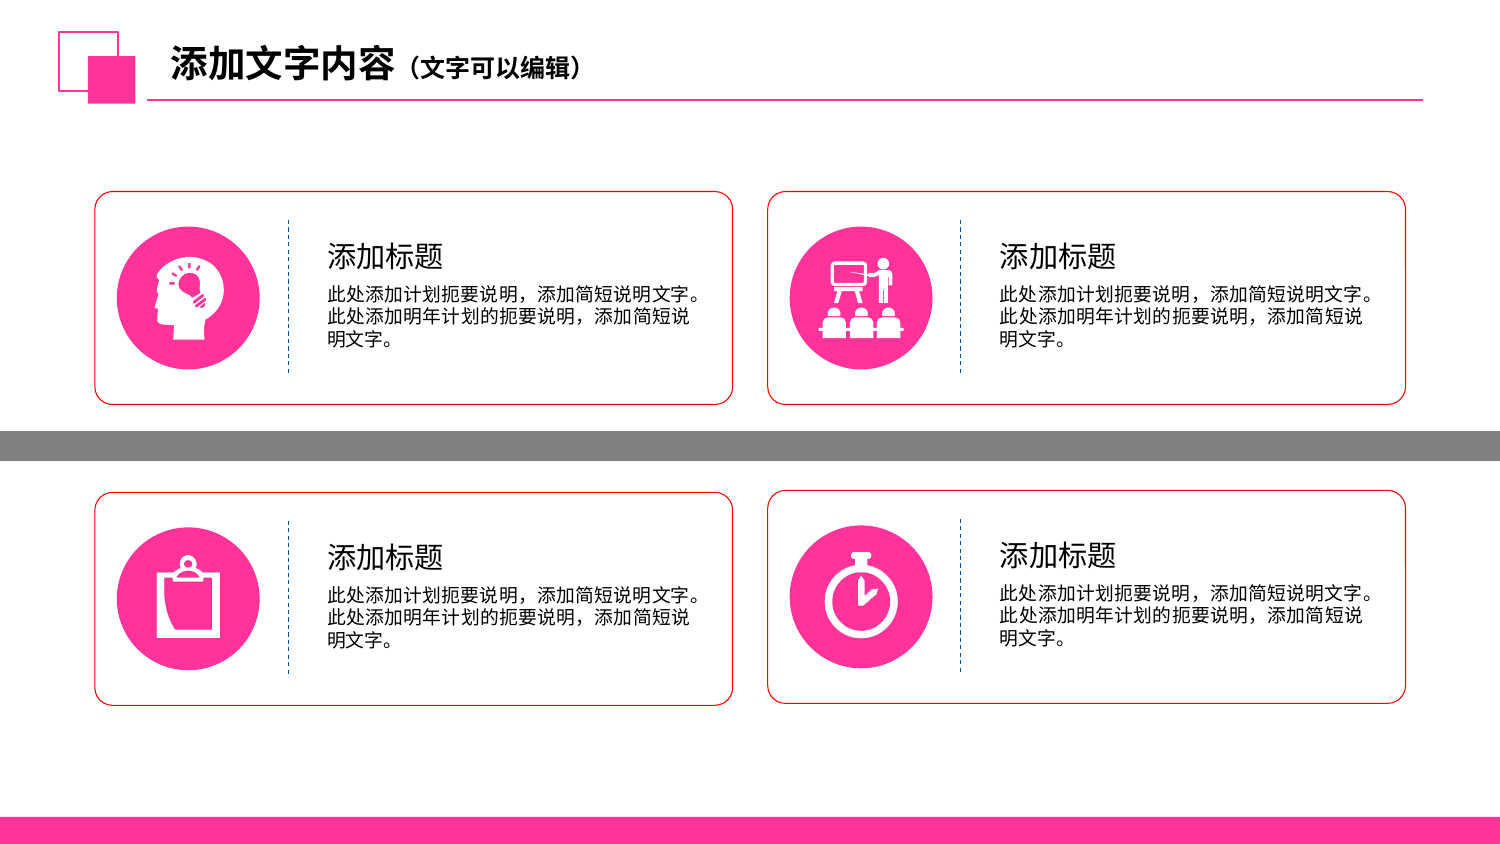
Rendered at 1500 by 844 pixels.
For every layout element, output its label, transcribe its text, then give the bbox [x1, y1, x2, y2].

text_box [94, 492, 733, 706]
text_box [0, 429, 1500, 463]
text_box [94, 191, 733, 405]
text_box 添加文字内容（文字可以编辑） [159, 34, 736, 91]
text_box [767, 490, 1406, 704]
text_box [767, 191, 1406, 405]
